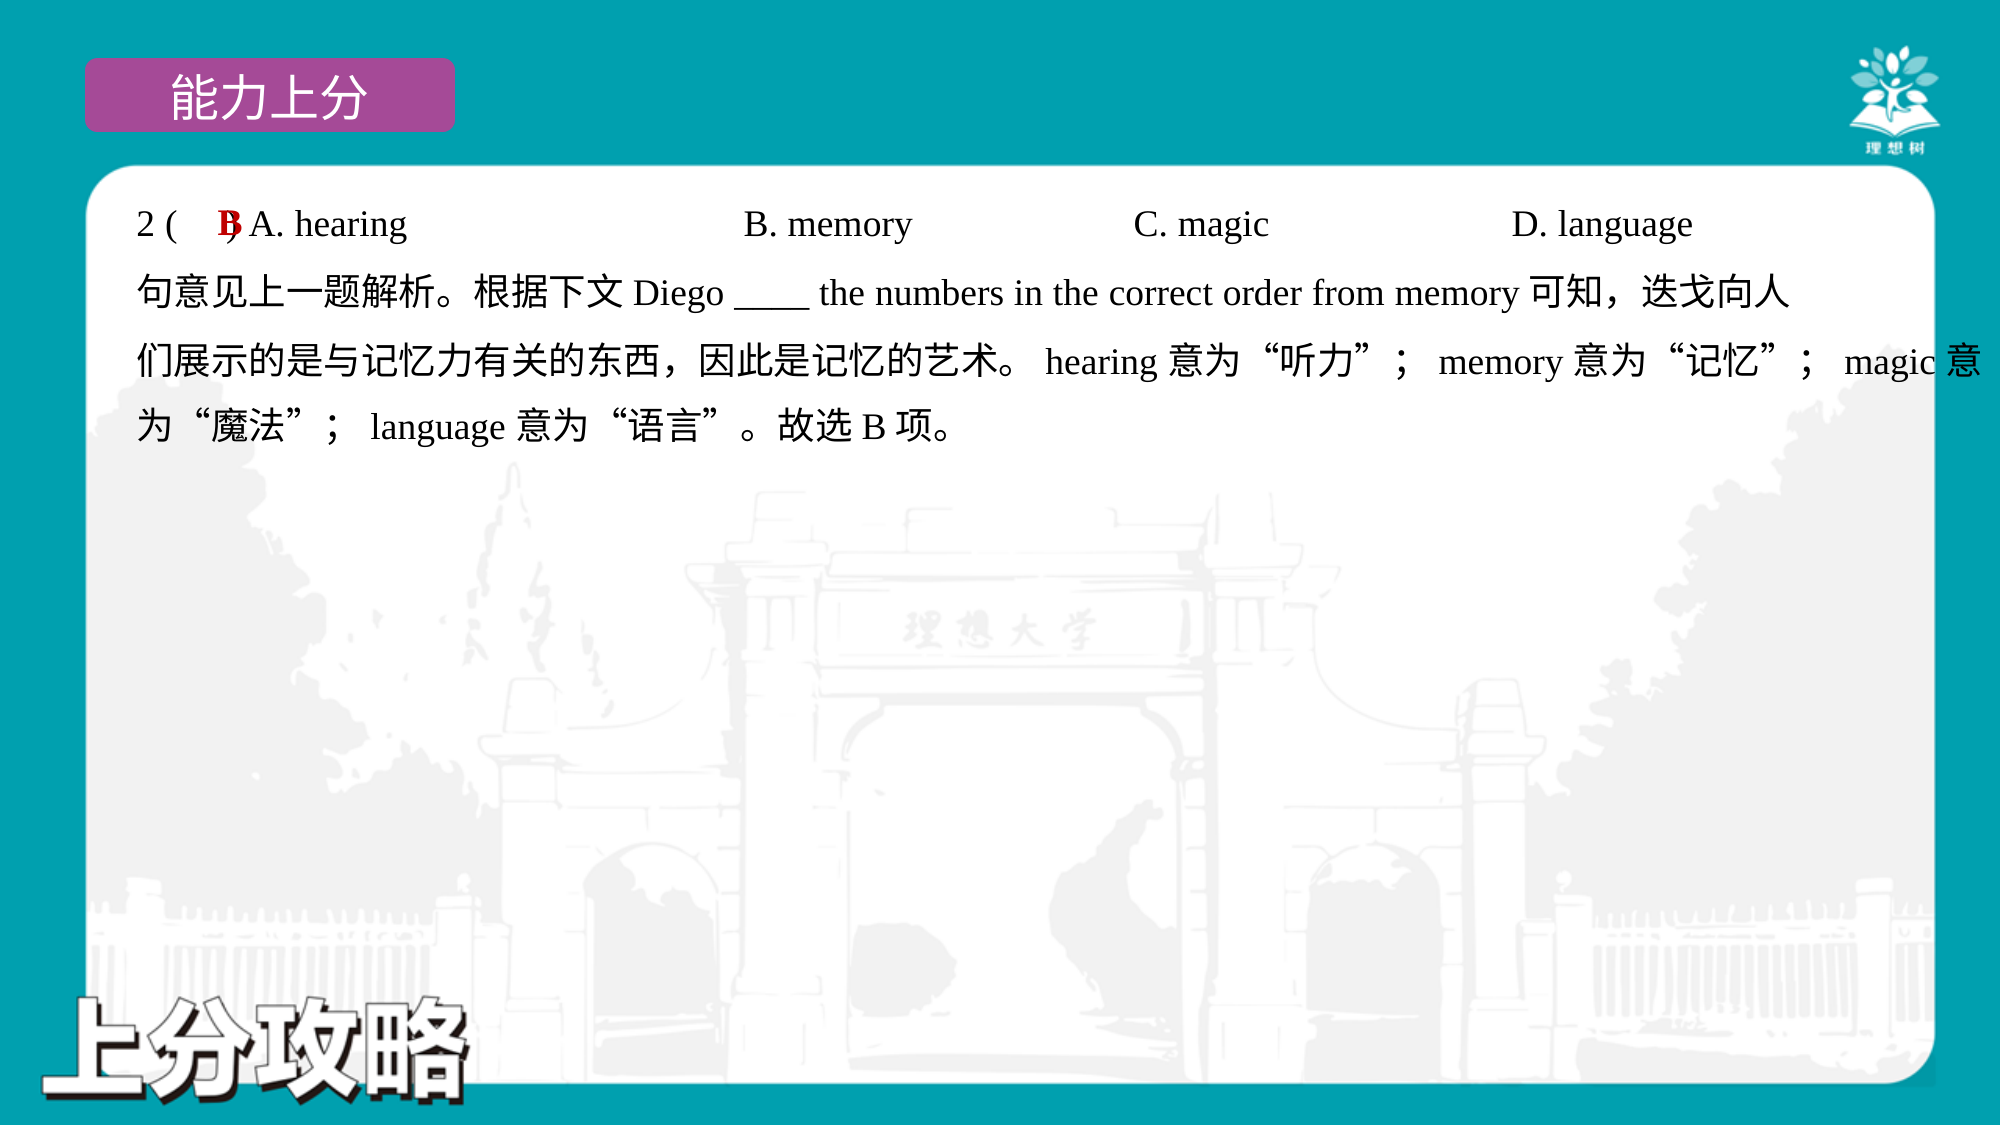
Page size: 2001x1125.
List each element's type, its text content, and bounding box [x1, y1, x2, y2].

text_box 句意见上一题解析。根据下文Diego ____ the numbers in the correct order from memory可知，迭戈向人 们展示的是与记忆力有关的东西，因此是记忆的艺术。hearing意为“听力”；memory意为“记忆”；magic意 为“魔法”；language意为“语言”。故选B项。 [136, 244, 1865, 441]
picture [0, 0, 2000, 1125]
text_box B [204, 176, 257, 236]
text_box 2 ( ) A. hearing B. memory C. magic D. language [136, 176, 1865, 237]
